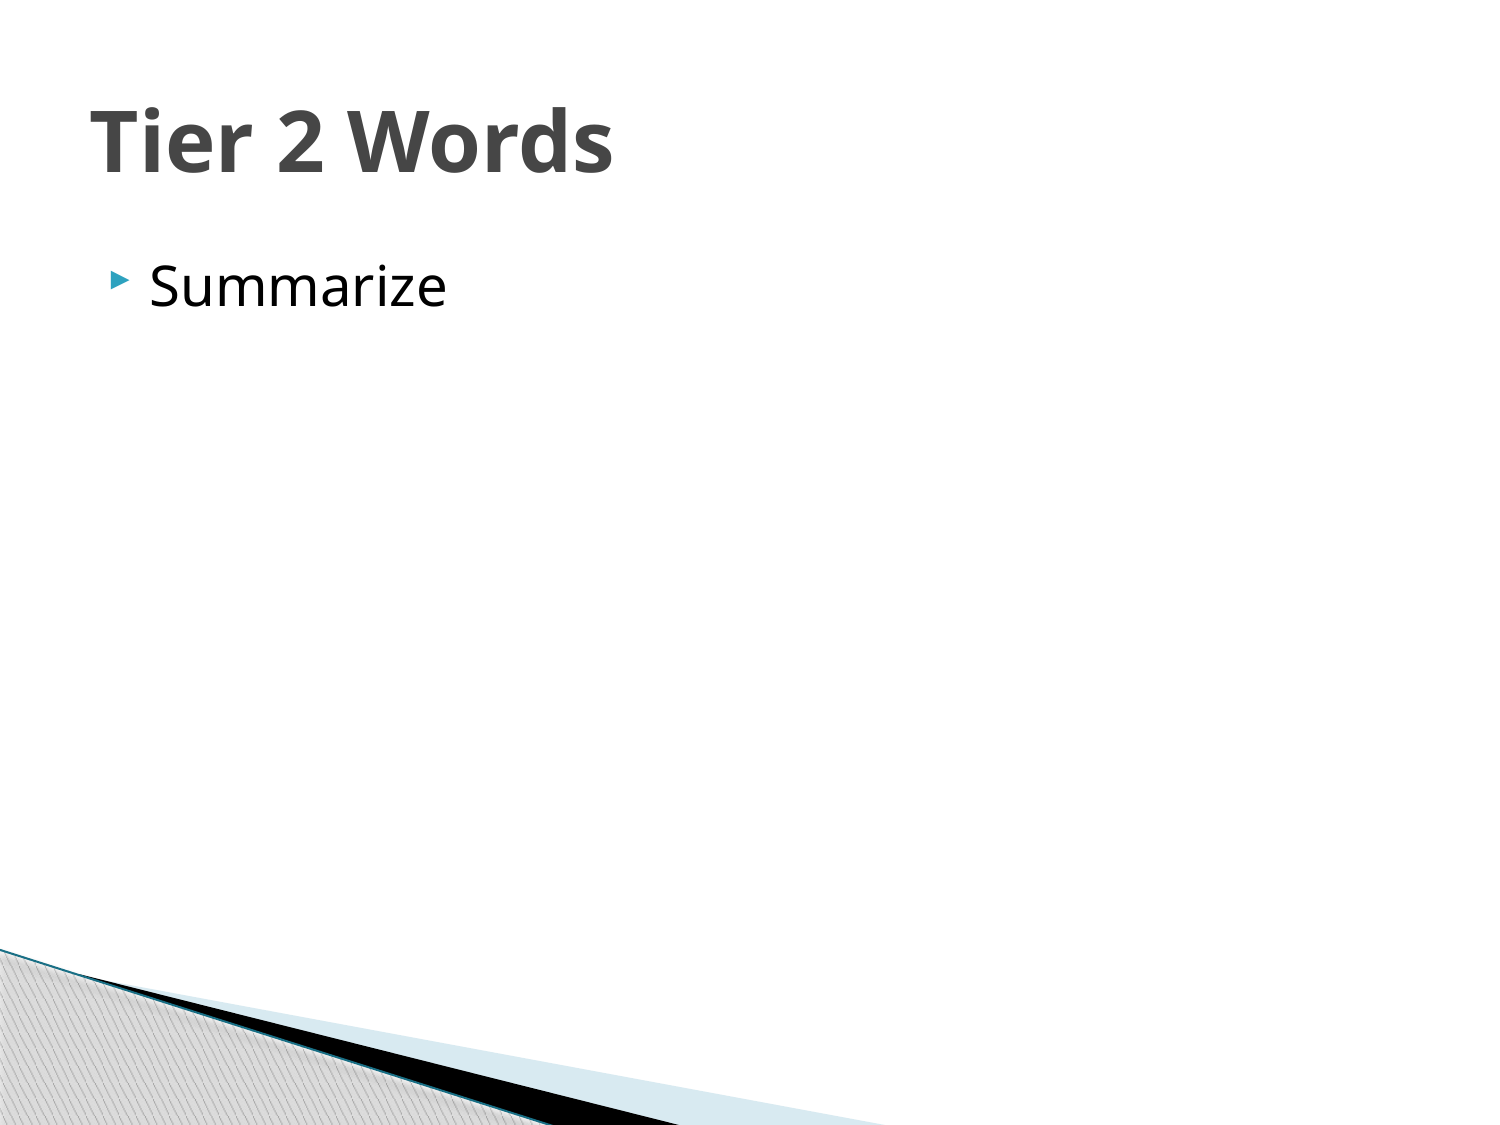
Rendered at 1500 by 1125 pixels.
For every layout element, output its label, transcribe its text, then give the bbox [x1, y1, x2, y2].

list Summarize [75, 243, 1425, 986]
title Tier 2 Words [75, 45, 1425, 233]
